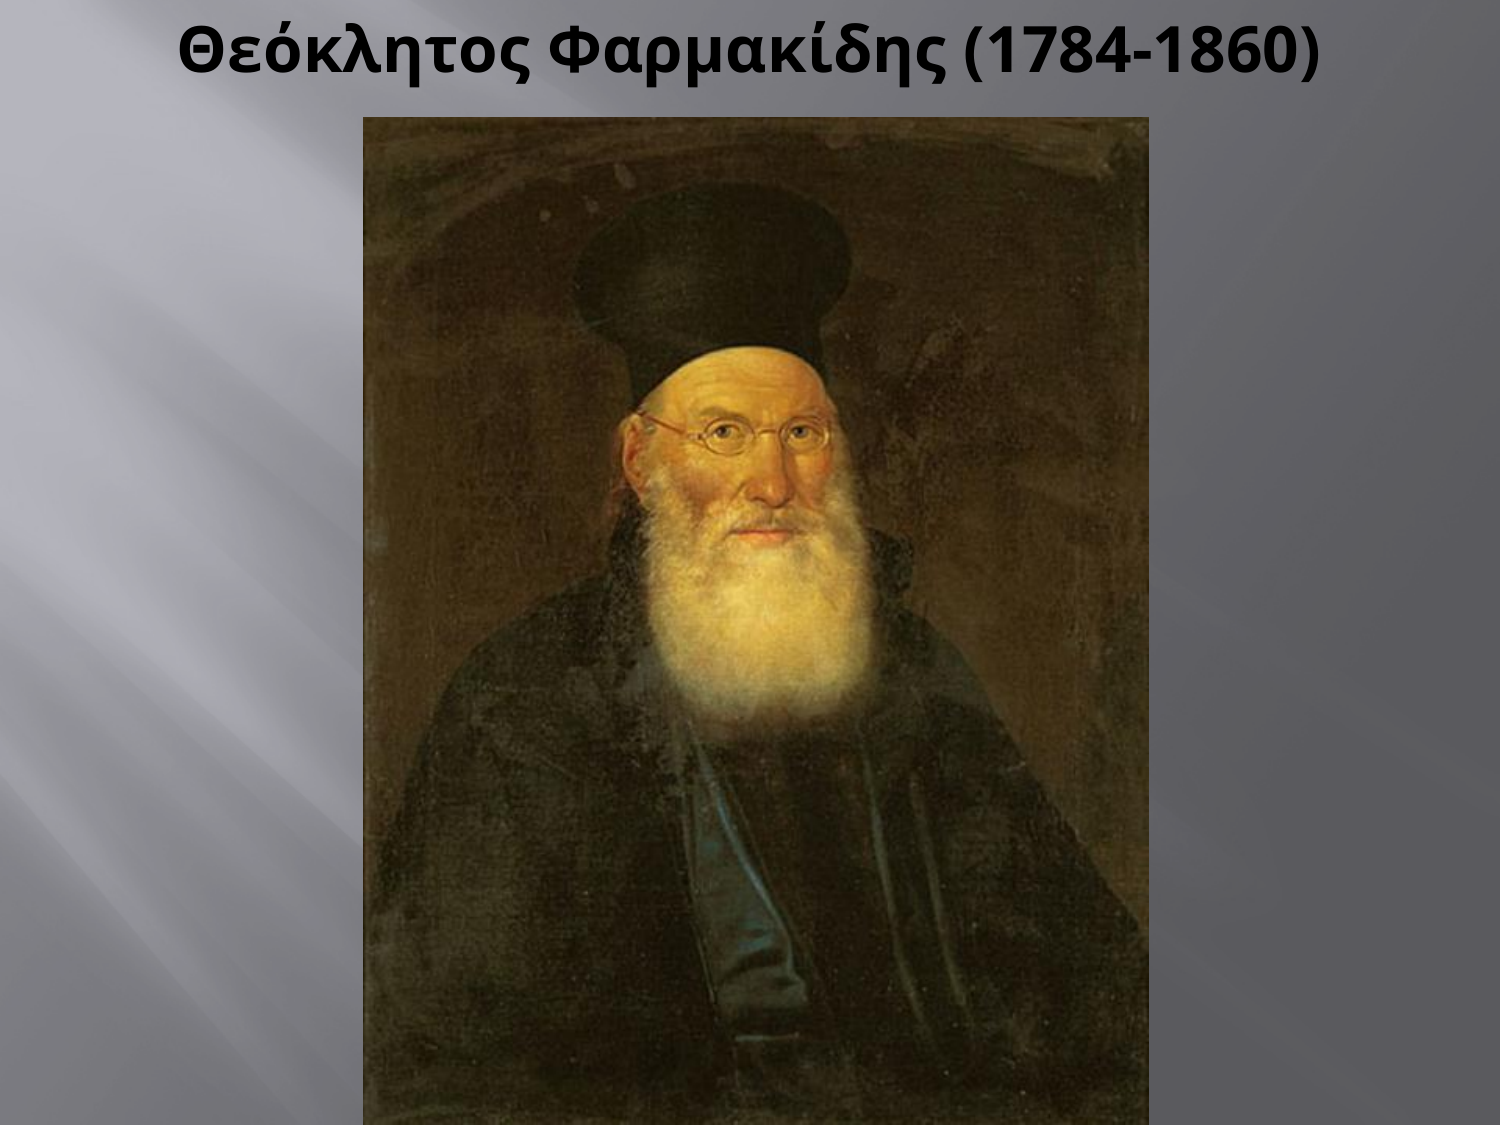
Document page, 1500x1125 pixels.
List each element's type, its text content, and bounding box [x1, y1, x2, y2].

title Θεόκλητος Φαρμακίδης (1784-1860) [75, 0, 1425, 94]
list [363, 116, 1149, 1125]
